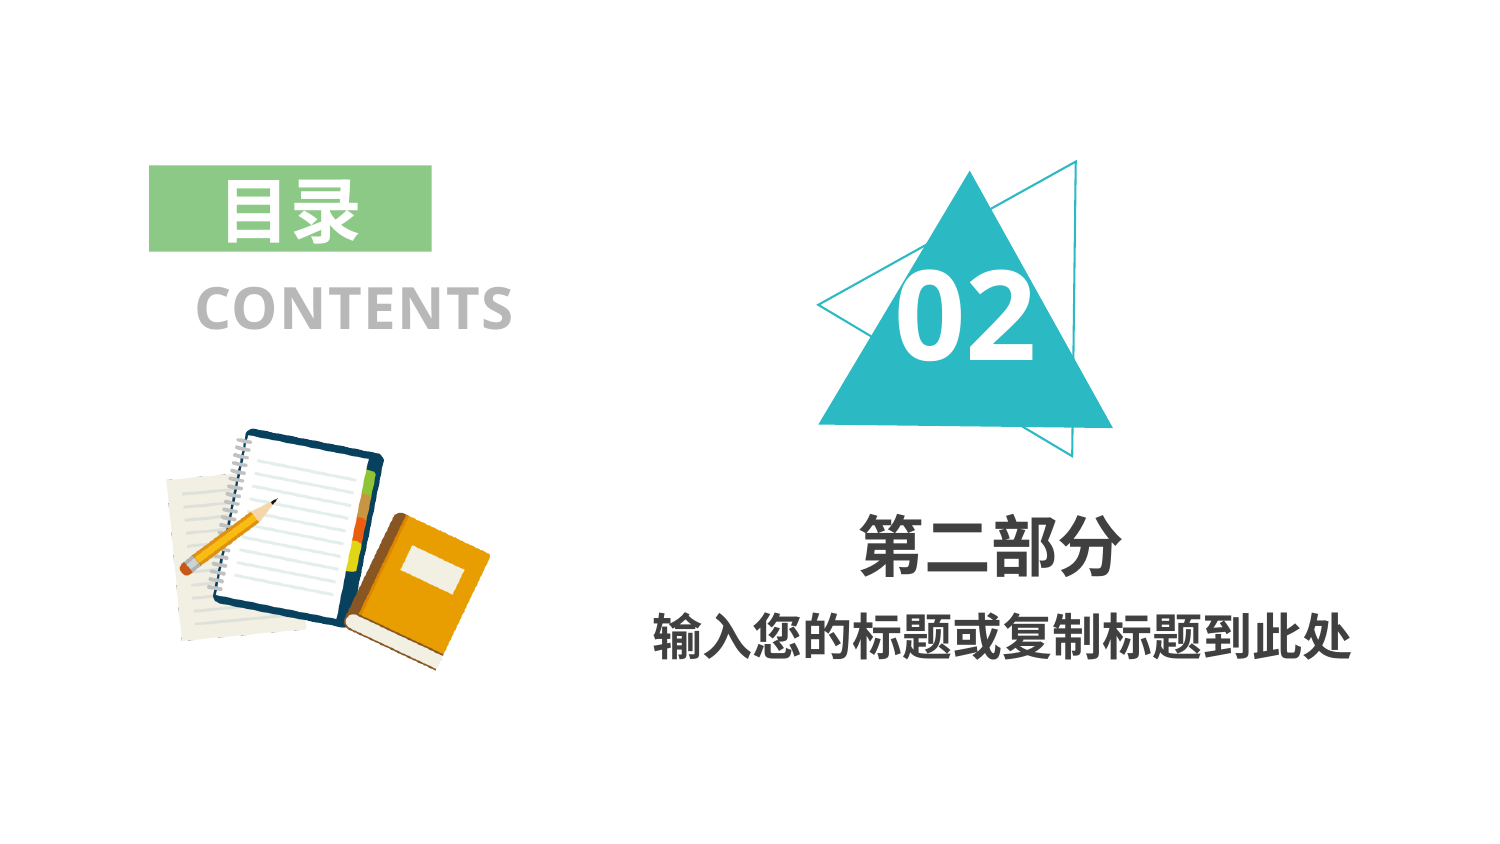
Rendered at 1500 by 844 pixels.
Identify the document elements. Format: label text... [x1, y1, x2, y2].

text_box 第二部分 [857, 509, 1156, 581]
picture [166, 428, 490, 671]
text_box 02 [924, 168, 991, 244]
text_box 02 [816, 337, 1022, 429]
text_box [816, 159, 1077, 459]
text_box 输入您的标题或复制标题到此处 [652, 599, 1361, 671]
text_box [149, 165, 521, 347]
text_box 02 [1074, 357, 1115, 430]
